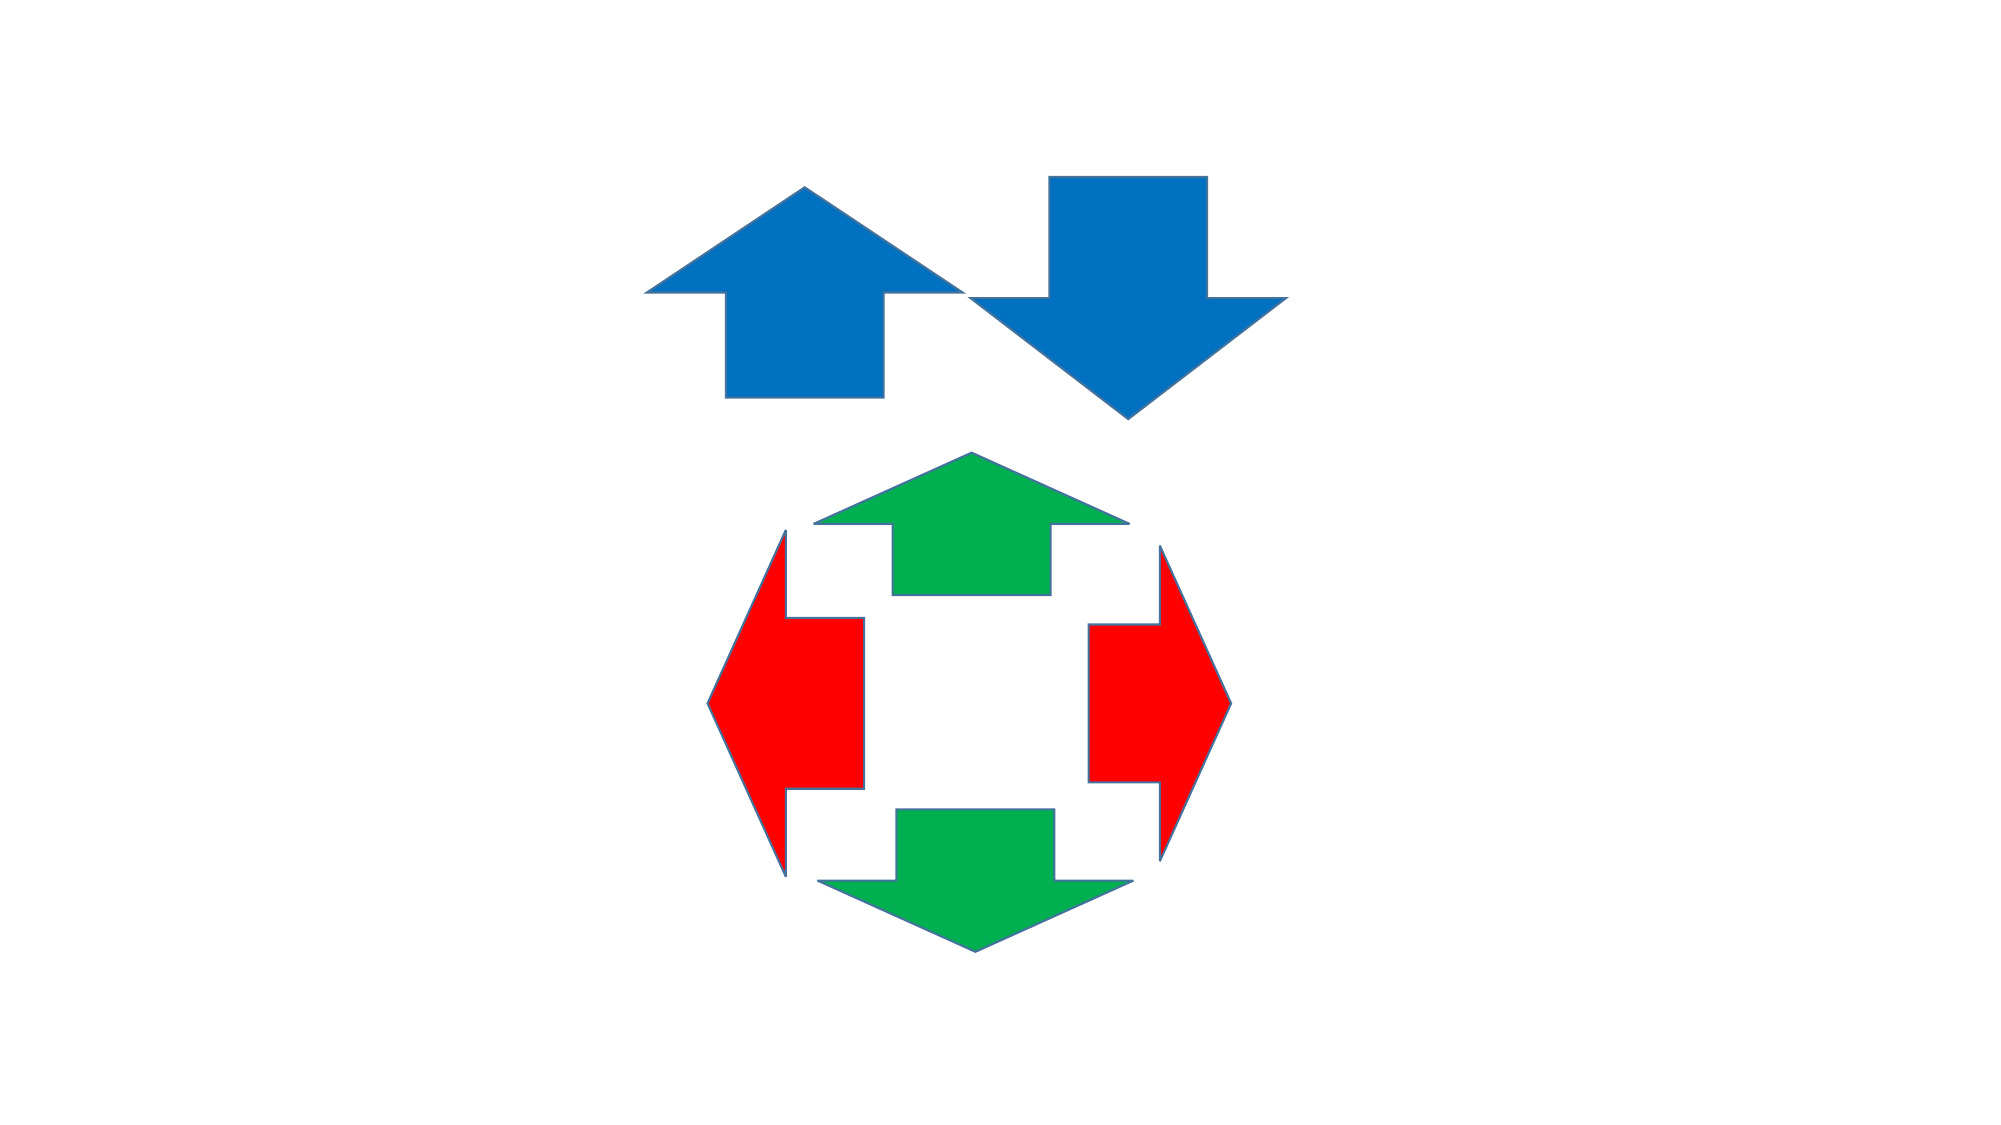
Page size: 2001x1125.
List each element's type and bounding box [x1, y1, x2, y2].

text_box [646, 176, 1287, 952]
